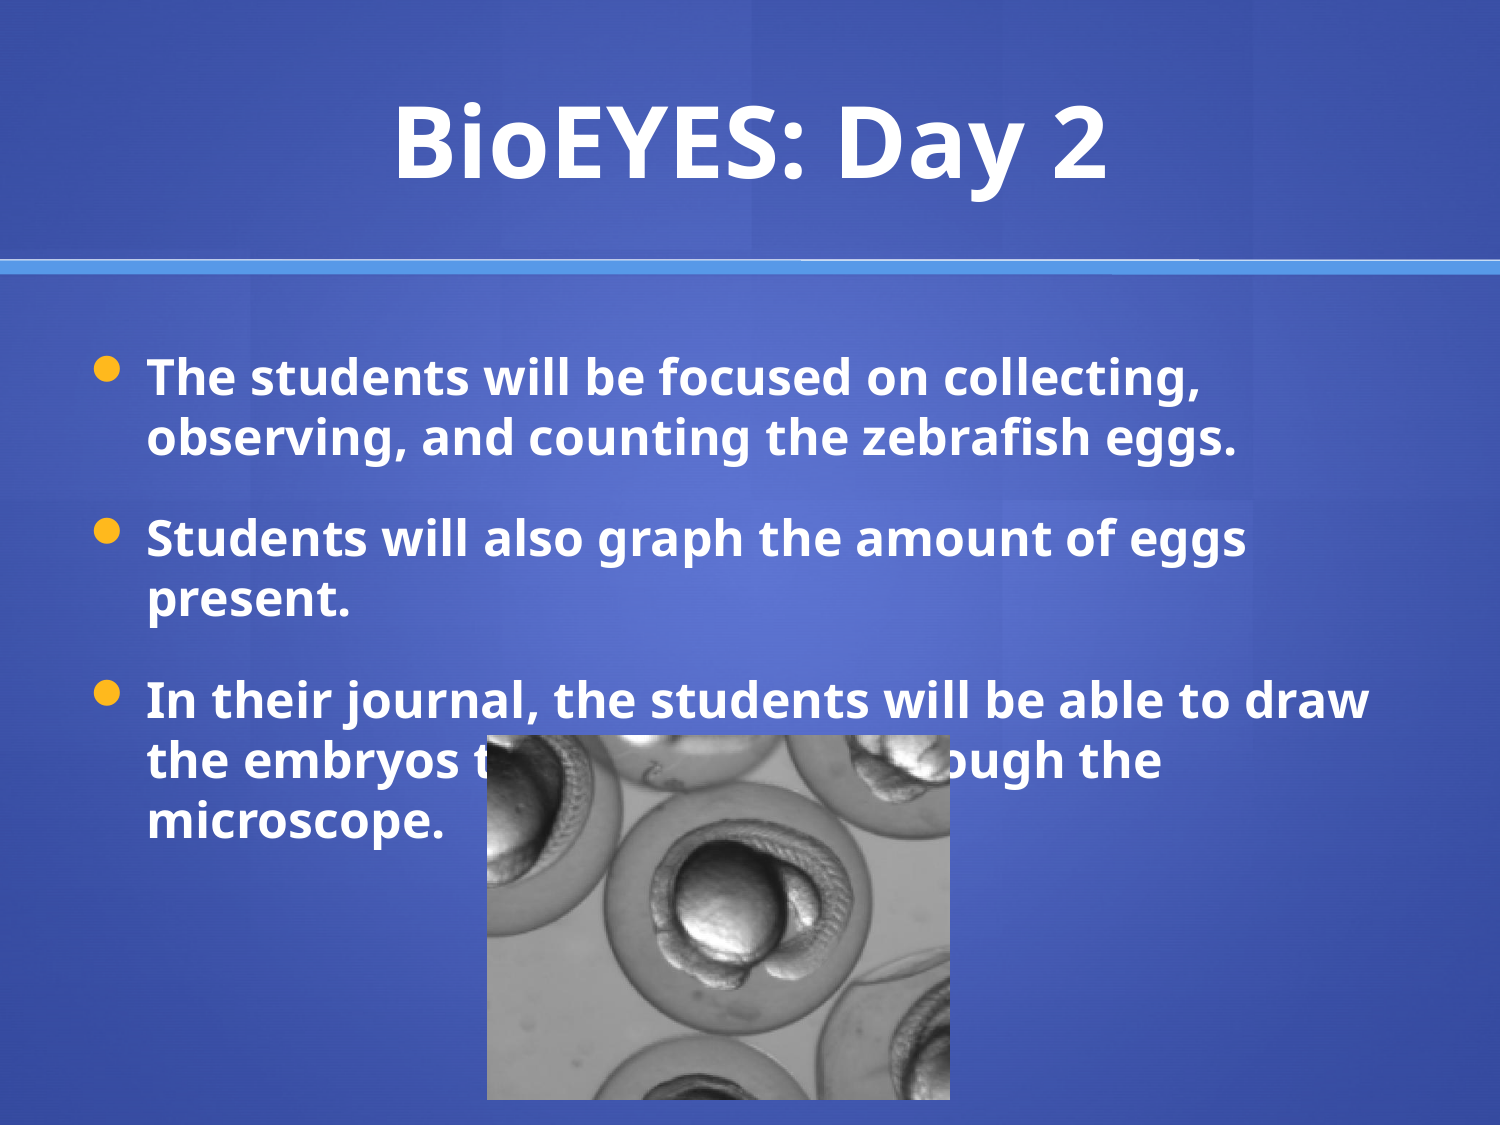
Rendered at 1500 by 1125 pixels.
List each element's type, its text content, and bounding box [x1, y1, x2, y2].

picture [486, 734, 951, 1101]
list The students will be focused on collecting, observing, and counting the zebrafish eggs. Students will also graph the amount of eggs present. In their journal, the students will be able to draw the embryos they have seen through the microscope. [75, 337, 1425, 988]
title BioEYES: Day 2 [75, 45, 1425, 233]
